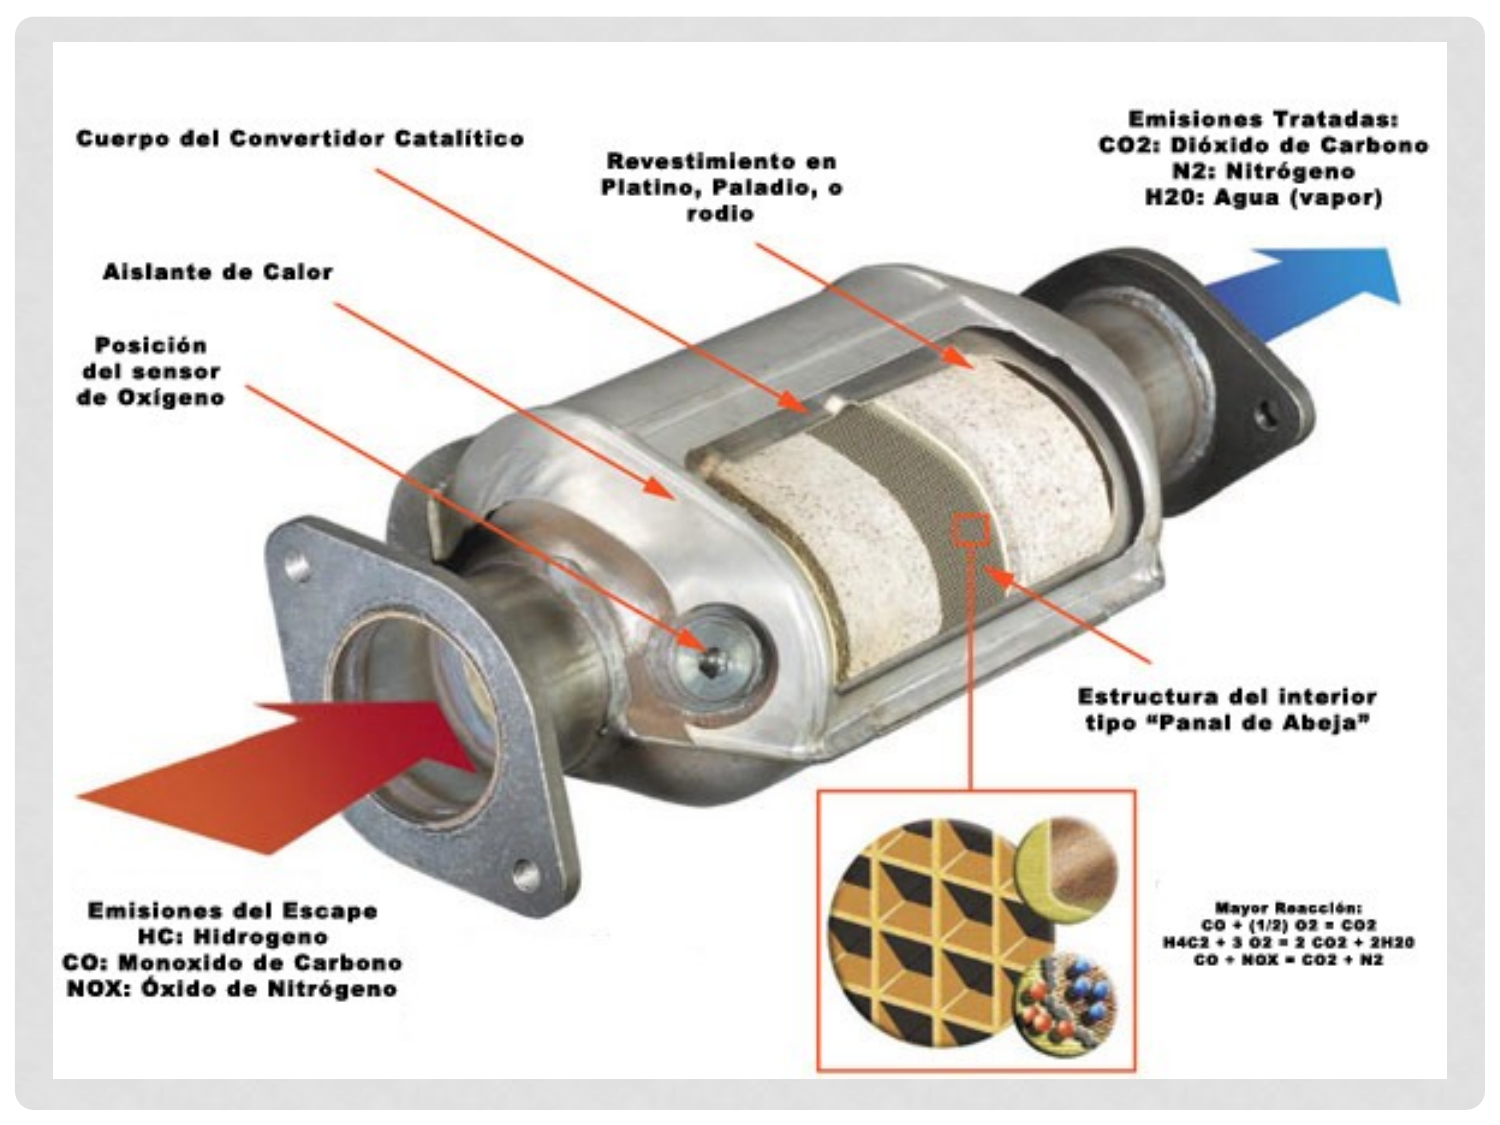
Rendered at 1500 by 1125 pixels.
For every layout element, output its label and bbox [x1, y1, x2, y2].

picture [52, 42, 1448, 1079]
